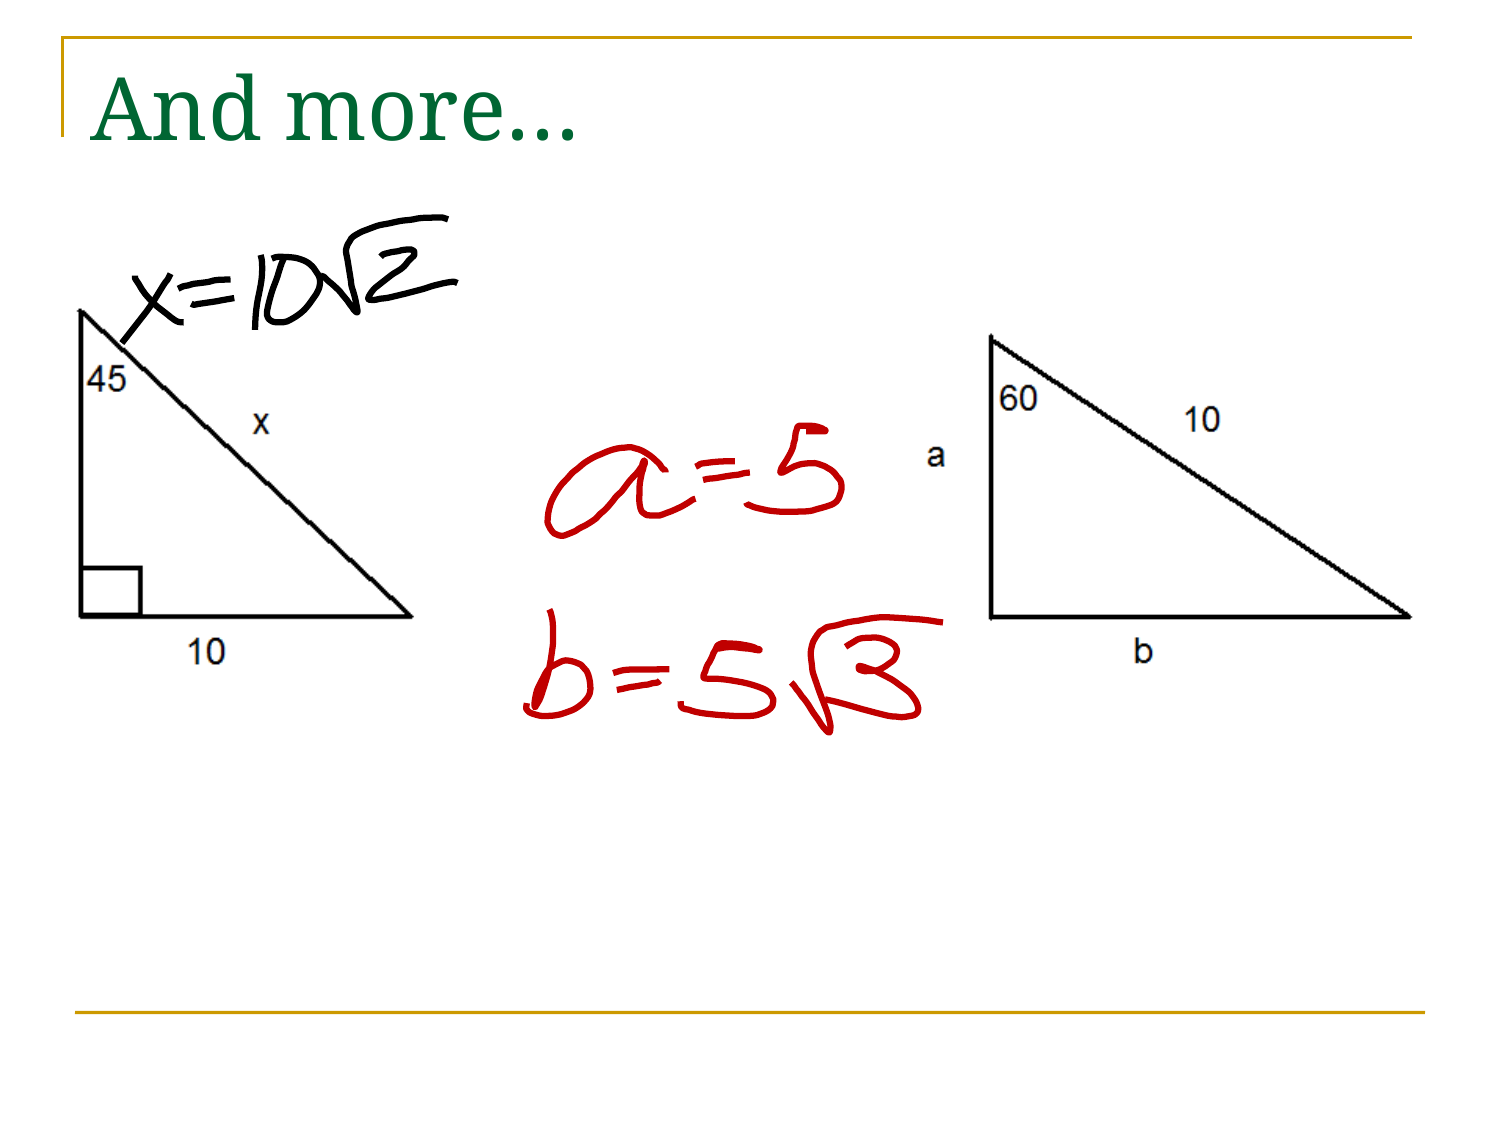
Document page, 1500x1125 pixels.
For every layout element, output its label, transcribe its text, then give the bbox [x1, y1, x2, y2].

text_box [695, 460, 735, 468]
text_box [134, 275, 145, 285]
text_box [525, 609, 592, 717]
text_box [745, 424, 843, 513]
text_box [258, 254, 263, 285]
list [24, 287, 472, 696]
text_box [679, 642, 775, 717]
text_box [185, 278, 231, 285]
text_box [162, 273, 172, 285]
text_box [320, 216, 449, 285]
text_box [790, 616, 894, 734]
text_box [612, 668, 670, 674]
text_box [546, 446, 696, 537]
text_box [616, 680, 661, 691]
title And more… [74, 45, 1426, 233]
text_box [377, 248, 458, 285]
text_box [702, 471, 750, 481]
text_box [824, 636, 920, 718]
text_box [271, 254, 321, 285]
picture [899, 299, 1449, 680]
